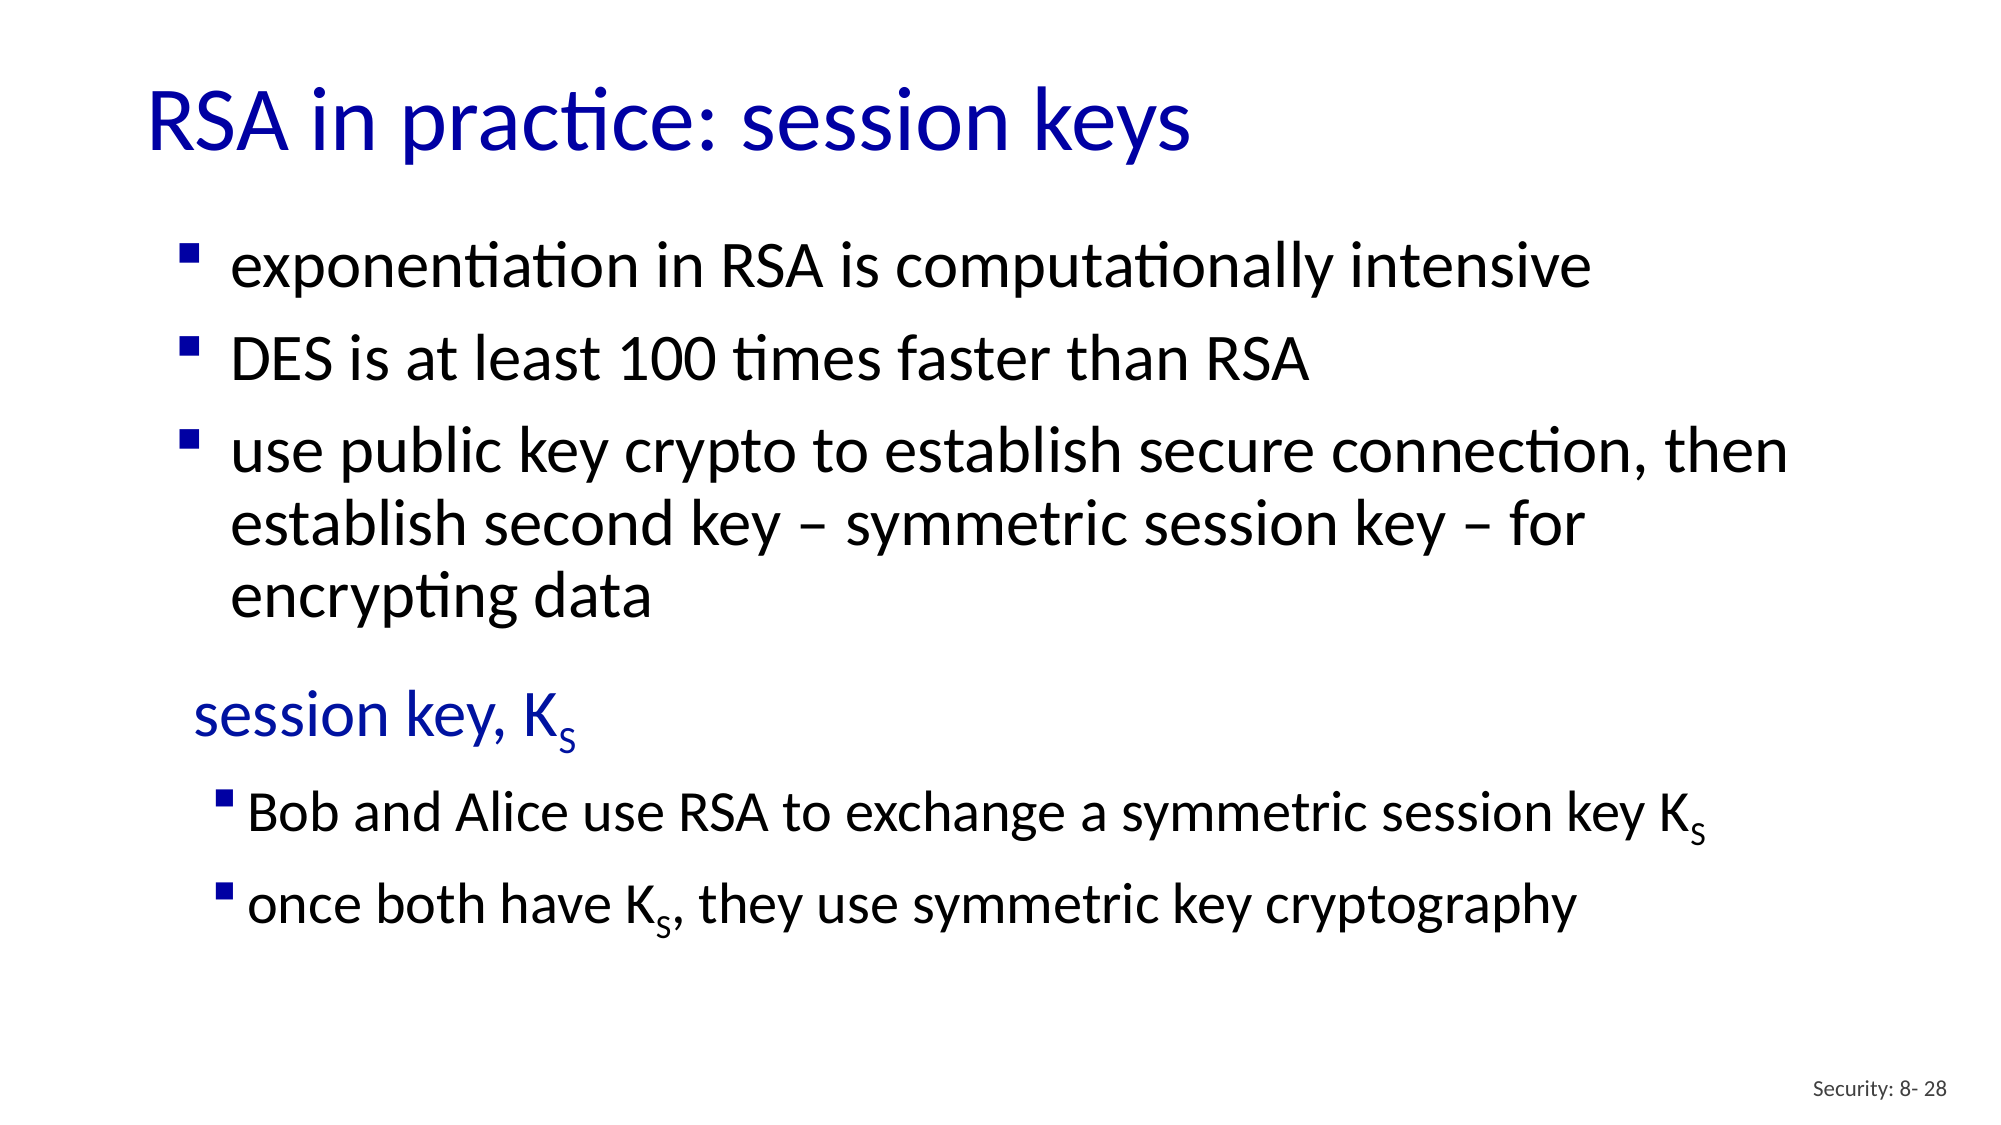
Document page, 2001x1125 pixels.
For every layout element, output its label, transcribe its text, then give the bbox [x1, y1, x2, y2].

title RSA in practice: session keys [131, 47, 1856, 195]
slide_number Security: 8- 28 [1512, 1056, 1963, 1117]
text_box exponentiation in RSA is computationally intensive DES is at least 100 times faster than RSA use public key crypto to establish secure connection, then establish second key – symmetric session key – for encrypting data session key, KS Bob and Alice use RSA to exchange a symmetric session key KS once both have KS, they use symmetric key cryptography [157, 222, 1868, 985]
